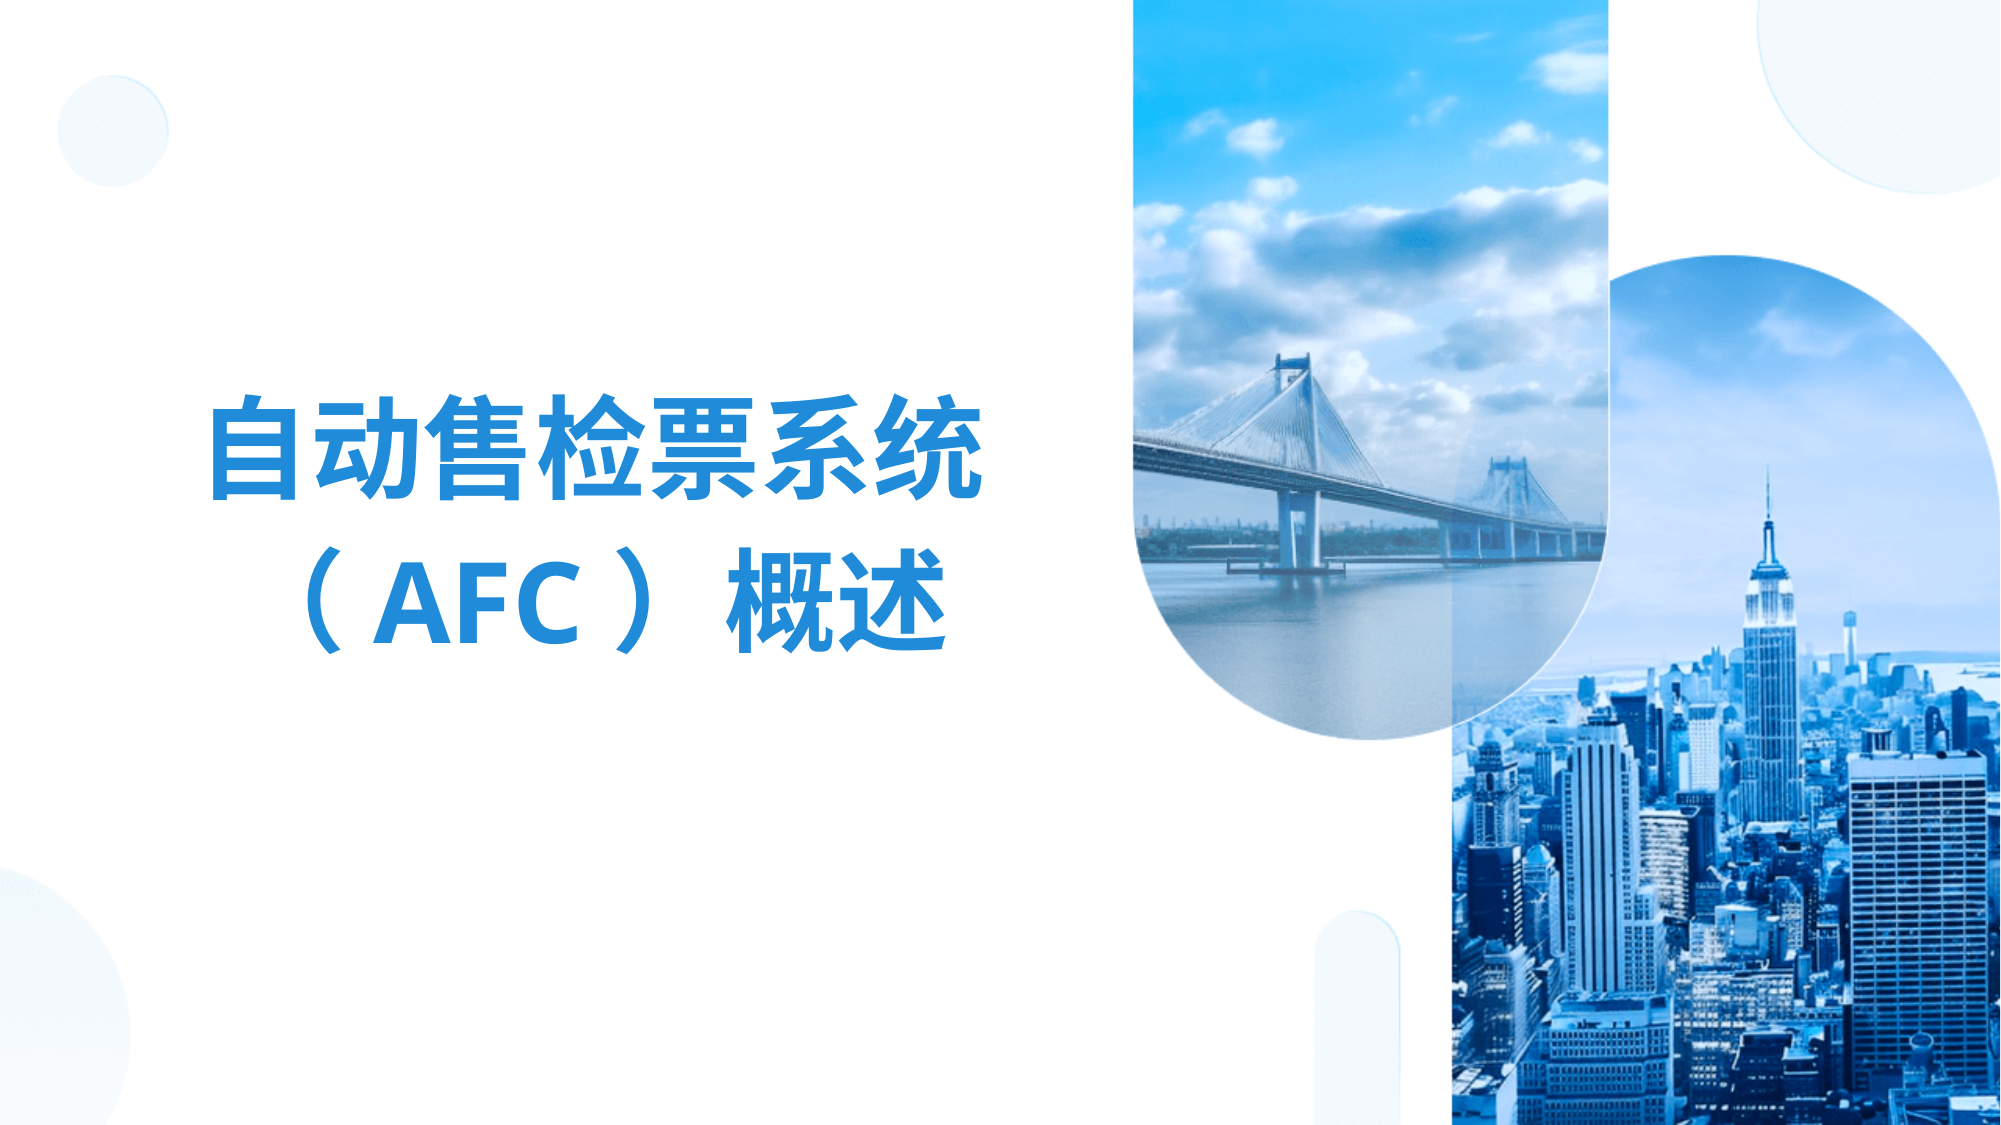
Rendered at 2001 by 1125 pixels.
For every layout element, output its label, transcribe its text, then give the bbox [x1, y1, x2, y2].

text_box 自动售检票系统 （AFC）概述 [103, 250, 1079, 775]
picture [0, 0, 2001, 1125]
